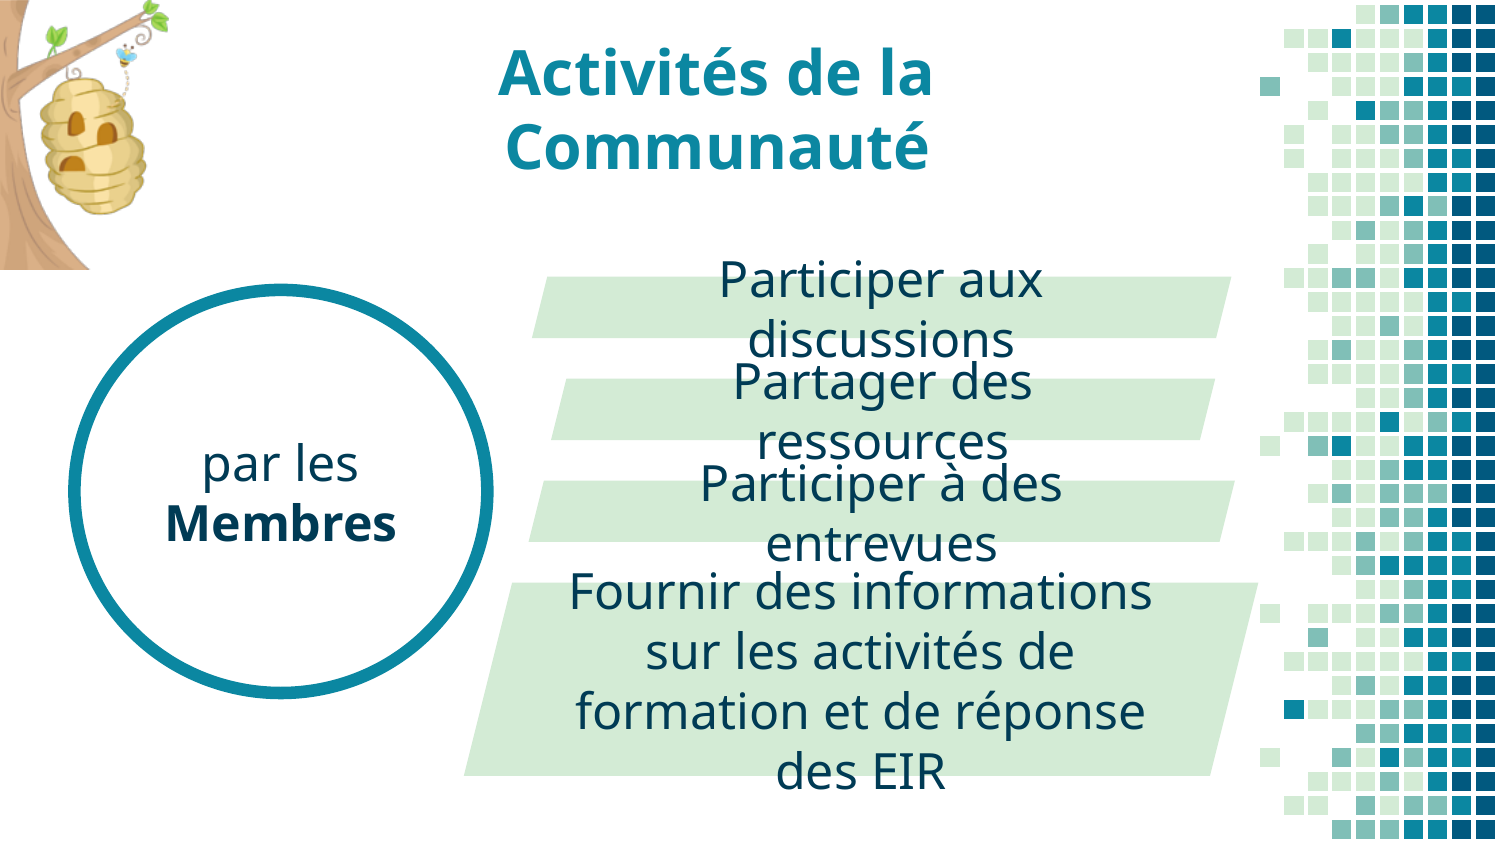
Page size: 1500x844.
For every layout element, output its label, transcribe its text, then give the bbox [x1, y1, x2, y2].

text_box Participer à des entrevues [528, 480, 1235, 542]
picture [0, 0, 169, 270]
text_box par les Membres [74, 289, 488, 694]
text_box Participer aux discussions [531, 276, 1232, 339]
text_box Activités de la Communauté [280, 71, 1154, 198]
text_box Fournir des informations sur les activités de formation et de réponse des EIR [463, 582, 1259, 776]
text_box Partager des ressources [551, 378, 1216, 441]
